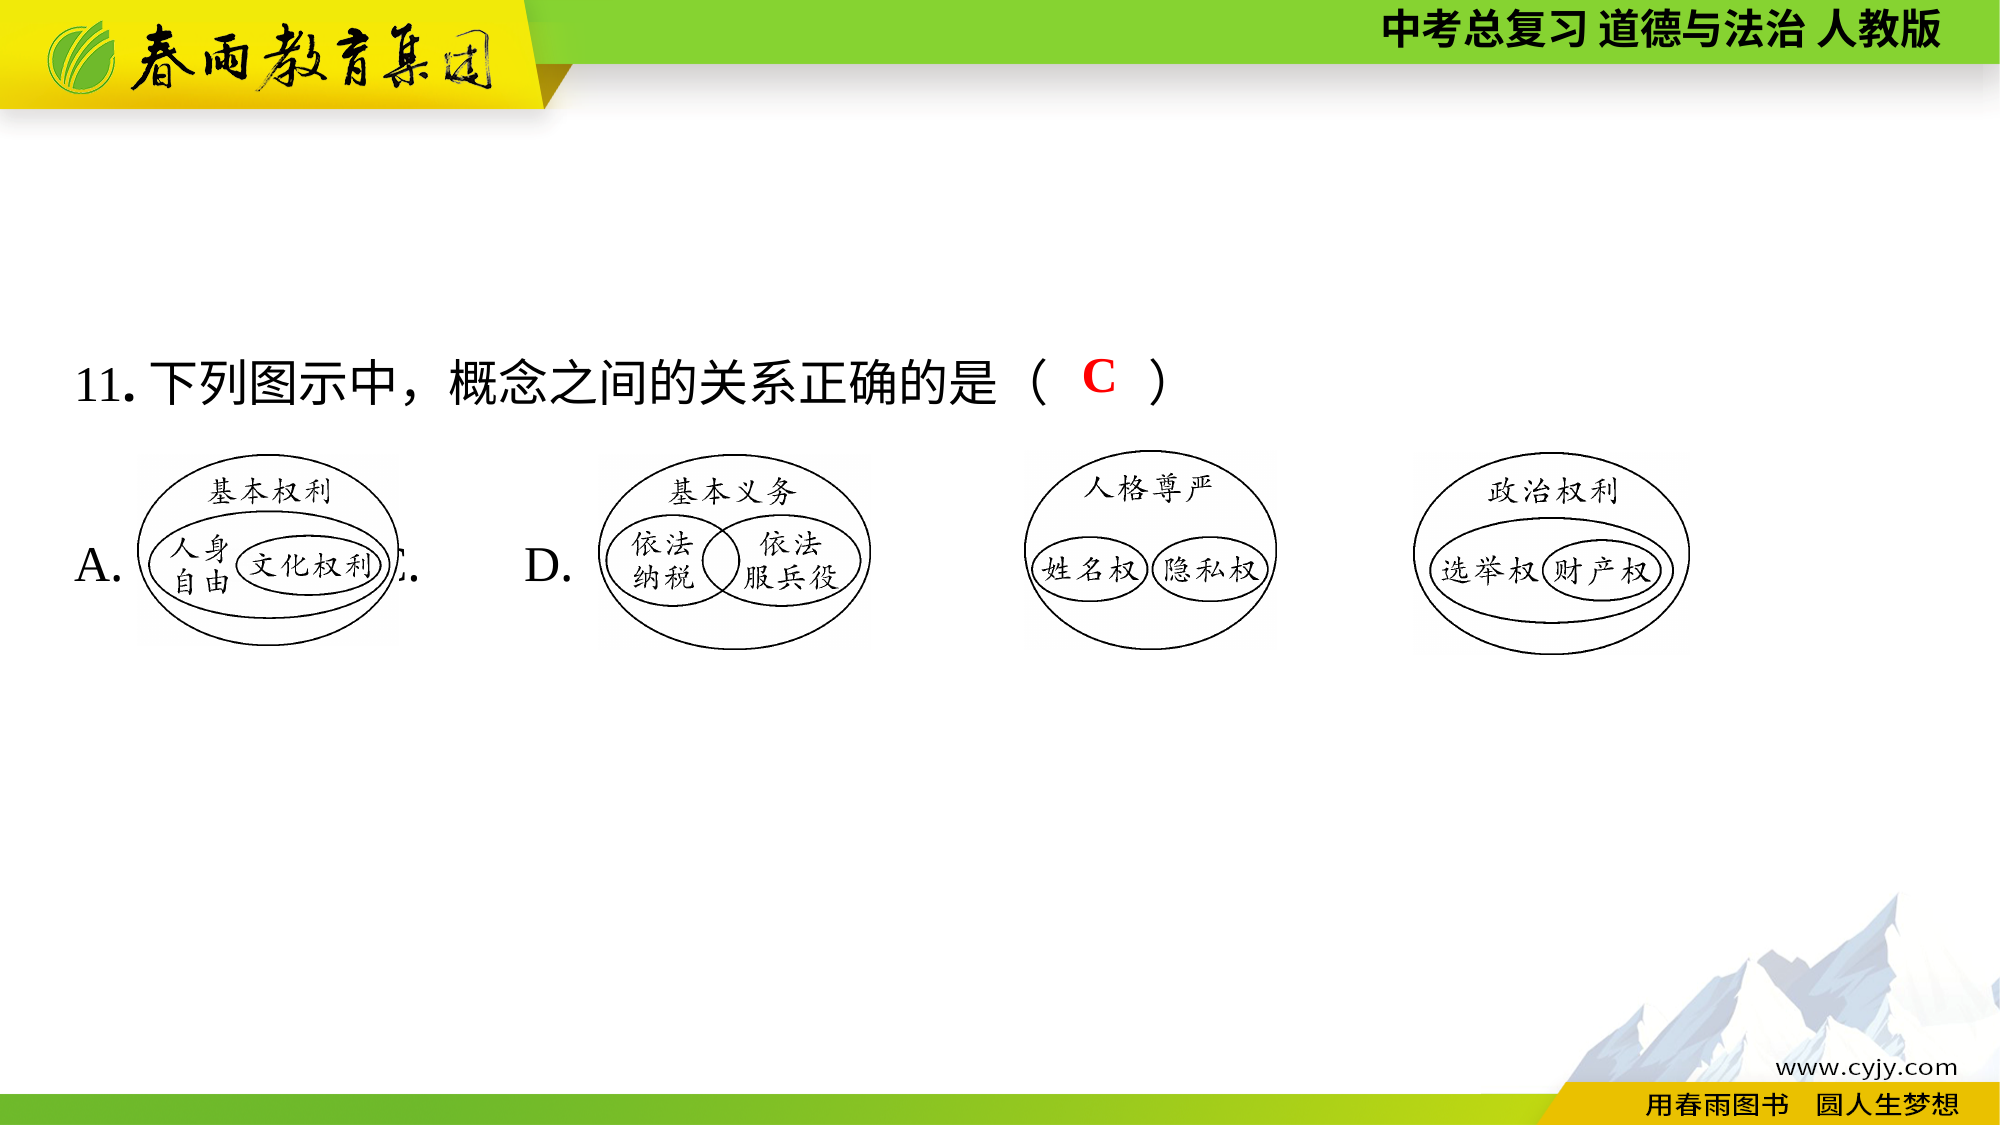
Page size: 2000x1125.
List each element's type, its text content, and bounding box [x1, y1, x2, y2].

picture [0, 0, 2000, 1125]
text_box C [1066, 334, 1133, 410]
list 11.下列图示中，概念之间的关系正确的是（ ） A. B. C. D. [59, 313, 1944, 693]
